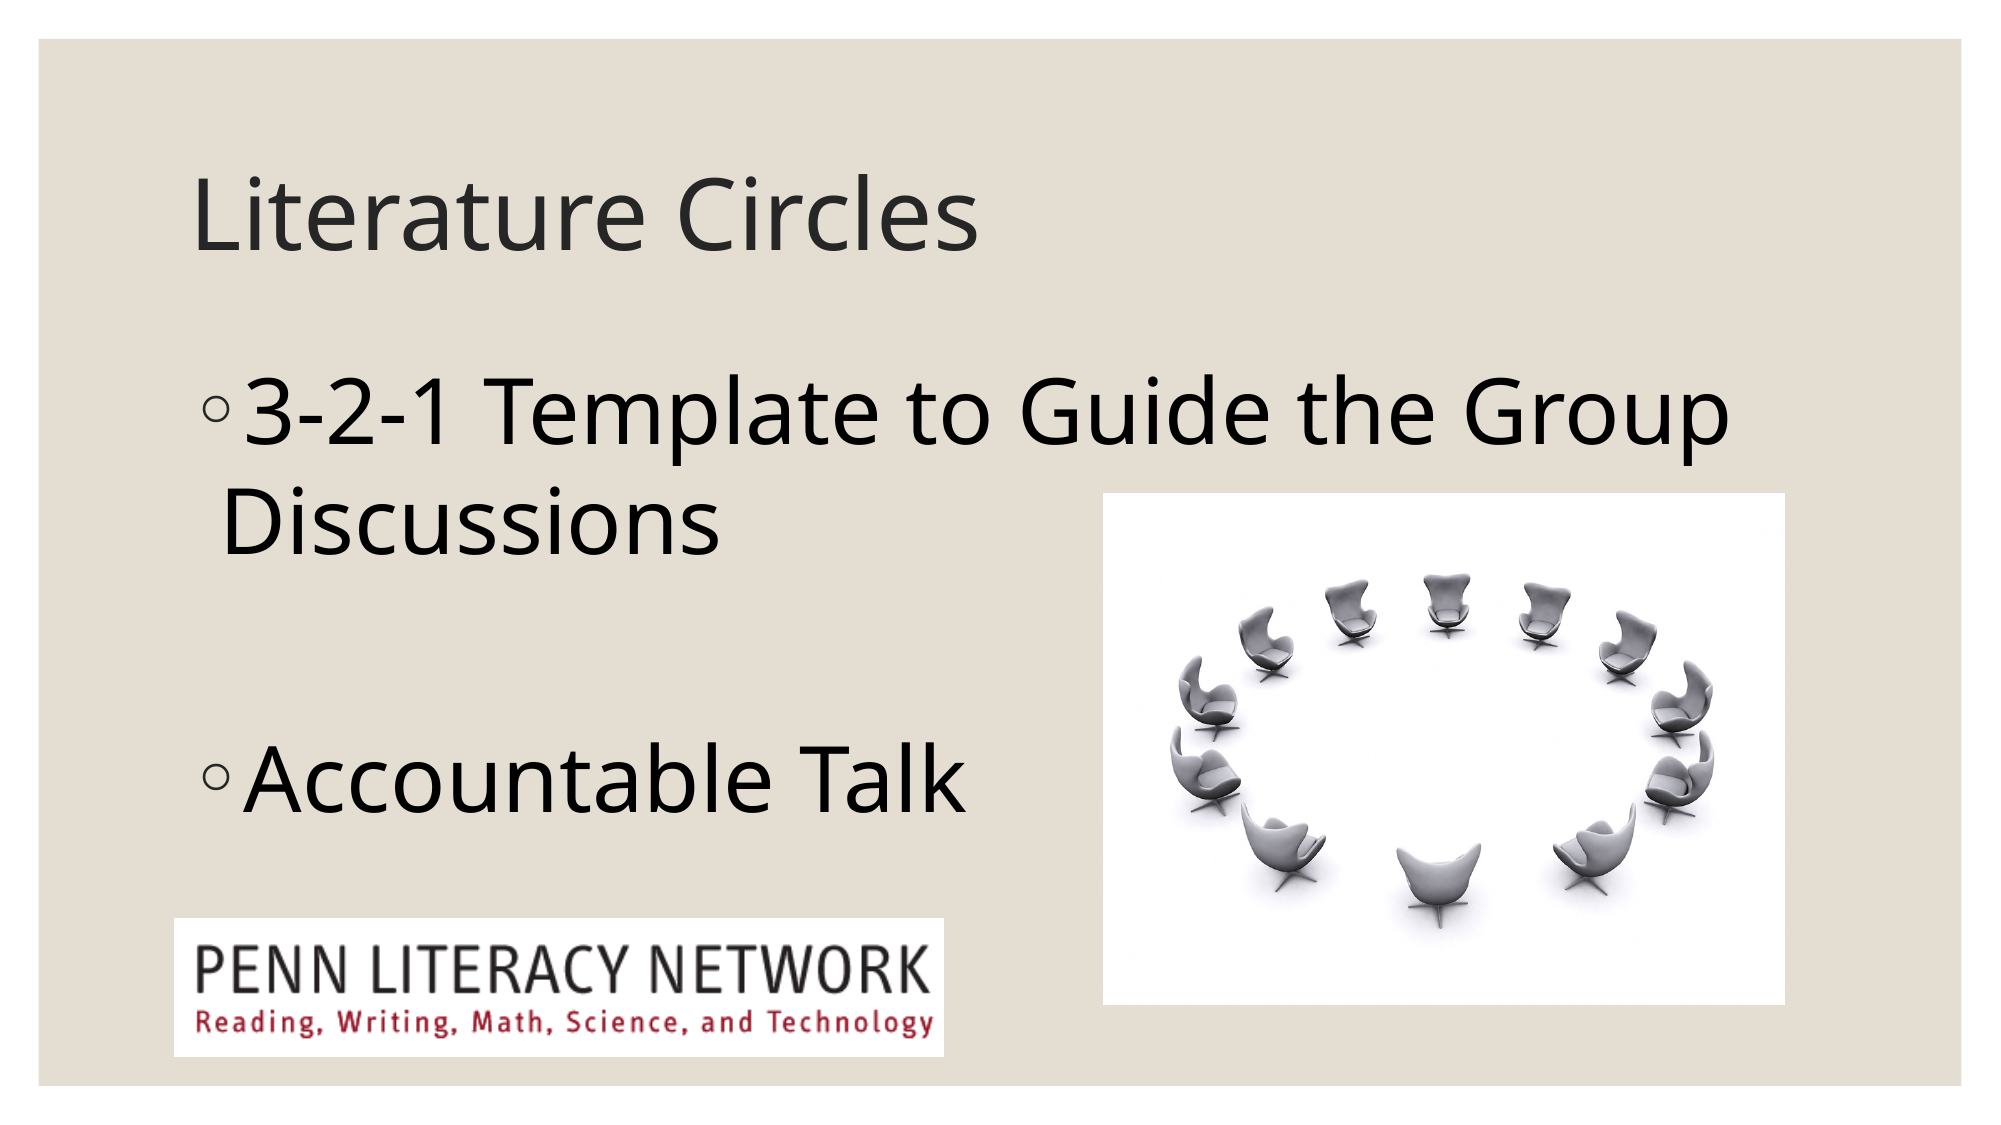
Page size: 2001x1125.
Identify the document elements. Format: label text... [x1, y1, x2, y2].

picture [174, 918, 944, 1057]
picture [1102, 493, 1785, 1005]
title Literature Circles [174, 105, 1825, 331]
list 3-2-1 Template to Guide the Group Discussions Accountable Talk [174, 345, 1825, 990]
